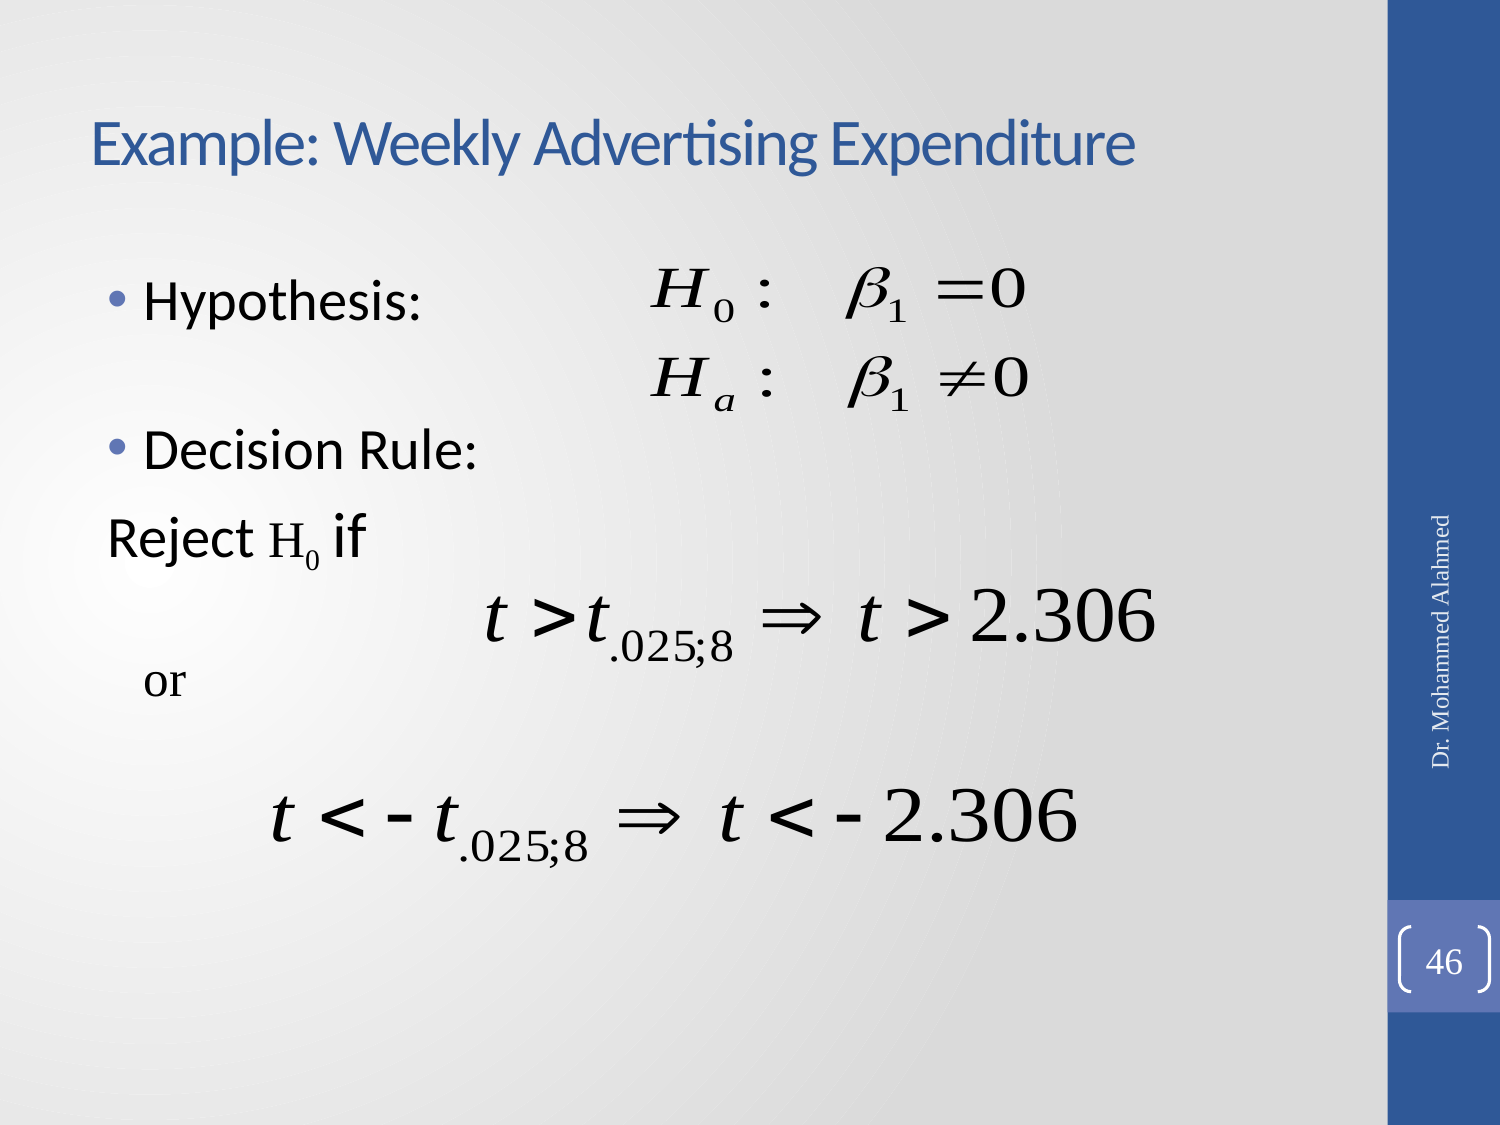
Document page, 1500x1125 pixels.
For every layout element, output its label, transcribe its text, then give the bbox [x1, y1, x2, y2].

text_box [472, 561, 1171, 688]
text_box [258, 761, 1091, 889]
list Hypothesis: Decision Rule: Reject H0 if or [75, 262, 1325, 1050]
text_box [636, 249, 1047, 426]
title Example: Weekly Advertising Expenditure [75, 45, 1325, 233]
slide_number 46 [1397, 925, 1492, 994]
footer Dr. Mohammed Alahmed [1408, 500, 1469, 889]
